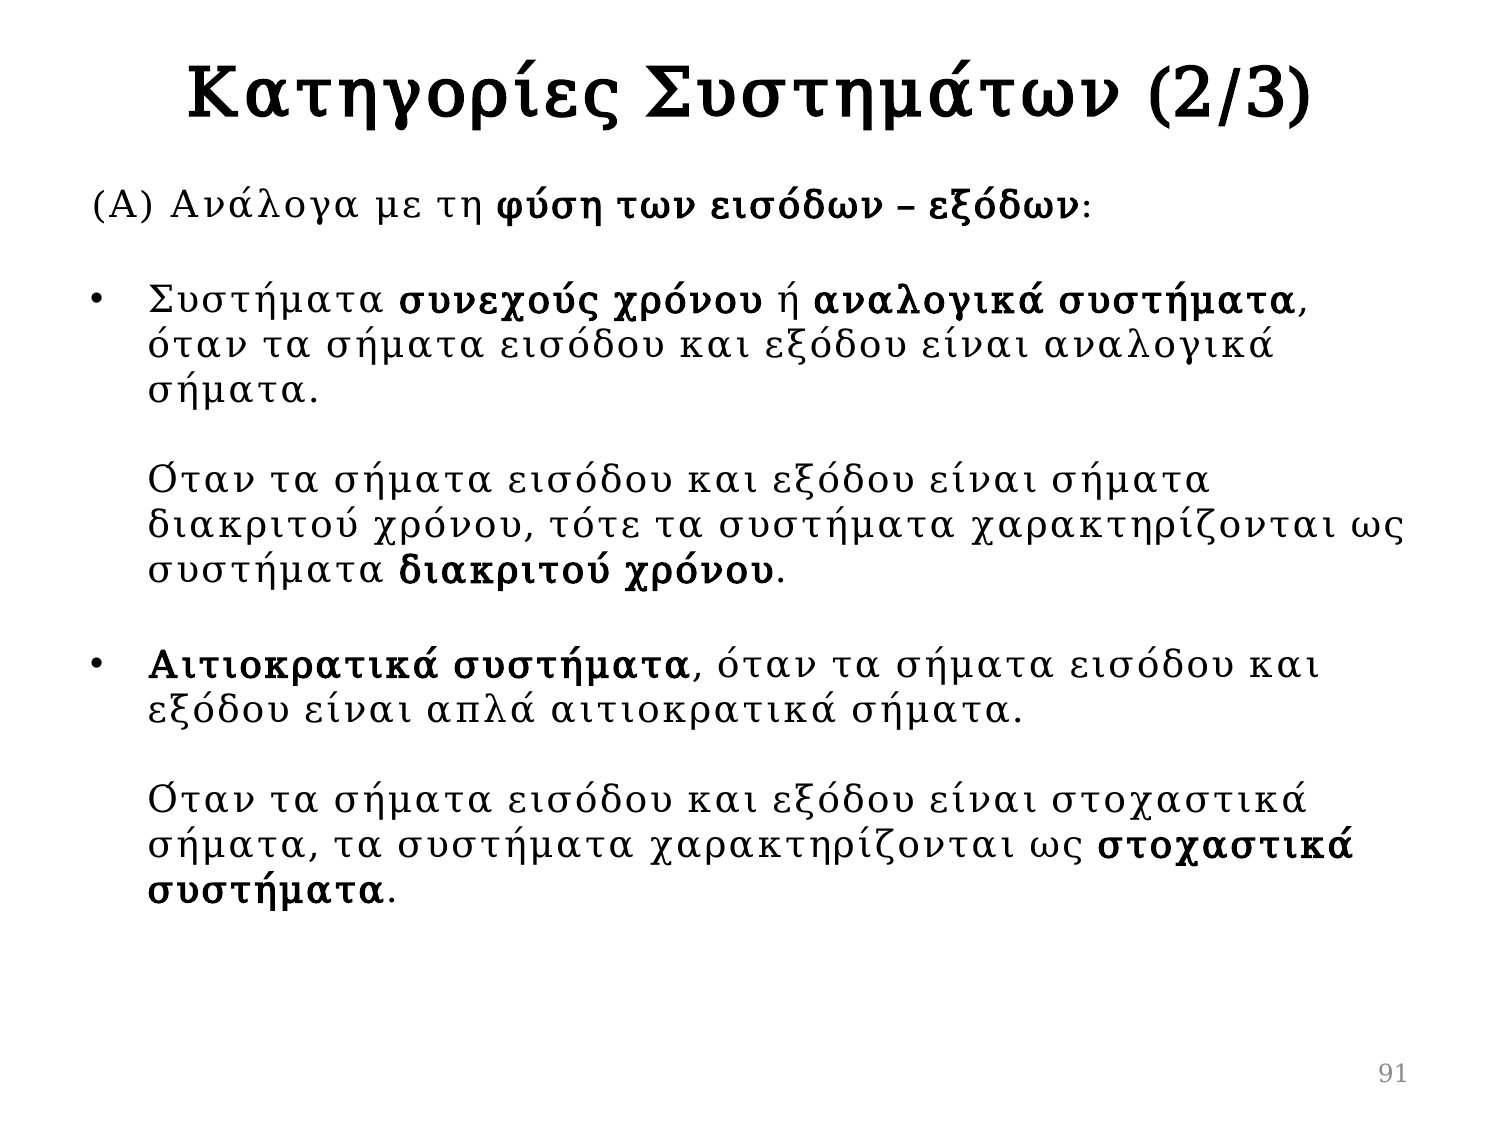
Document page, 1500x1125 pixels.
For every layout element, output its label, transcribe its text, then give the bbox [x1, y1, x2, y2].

title Κατηγορίες Συστημάτων (2/3) [75, 19, 1425, 159]
list (Α) Ανάλογα με τη φύση των εισόδων – εξόδων: Συστήματα συνεχούς χρόνου ή αναλογικά συστήματα, όταν τα σήματα εισόδου και εξόδου είναι αναλογικά σήματα. Όταν τα σήματα εισόδου και εξόδου είναι σήματα διακριτού χρόνου, τότε τα συστήματα χαρακτηρίζονται ως συστήματα διακριτού χρόνου. Αιτιοκρατικά συστήματα, όταν τα σήματα εισόδου και εξόδου είναι απλά αιτιοκρατικά σήματα. Όταν τα σήματα εισόδου και εξόδου είναι στοχαστικά σήματα, τα συστήματα χαρακτηρίζονται ως στοχαστικά συστήματα. [75, 172, 1425, 1071]
slide_number 91 [1222, 1042, 1425, 1103]
